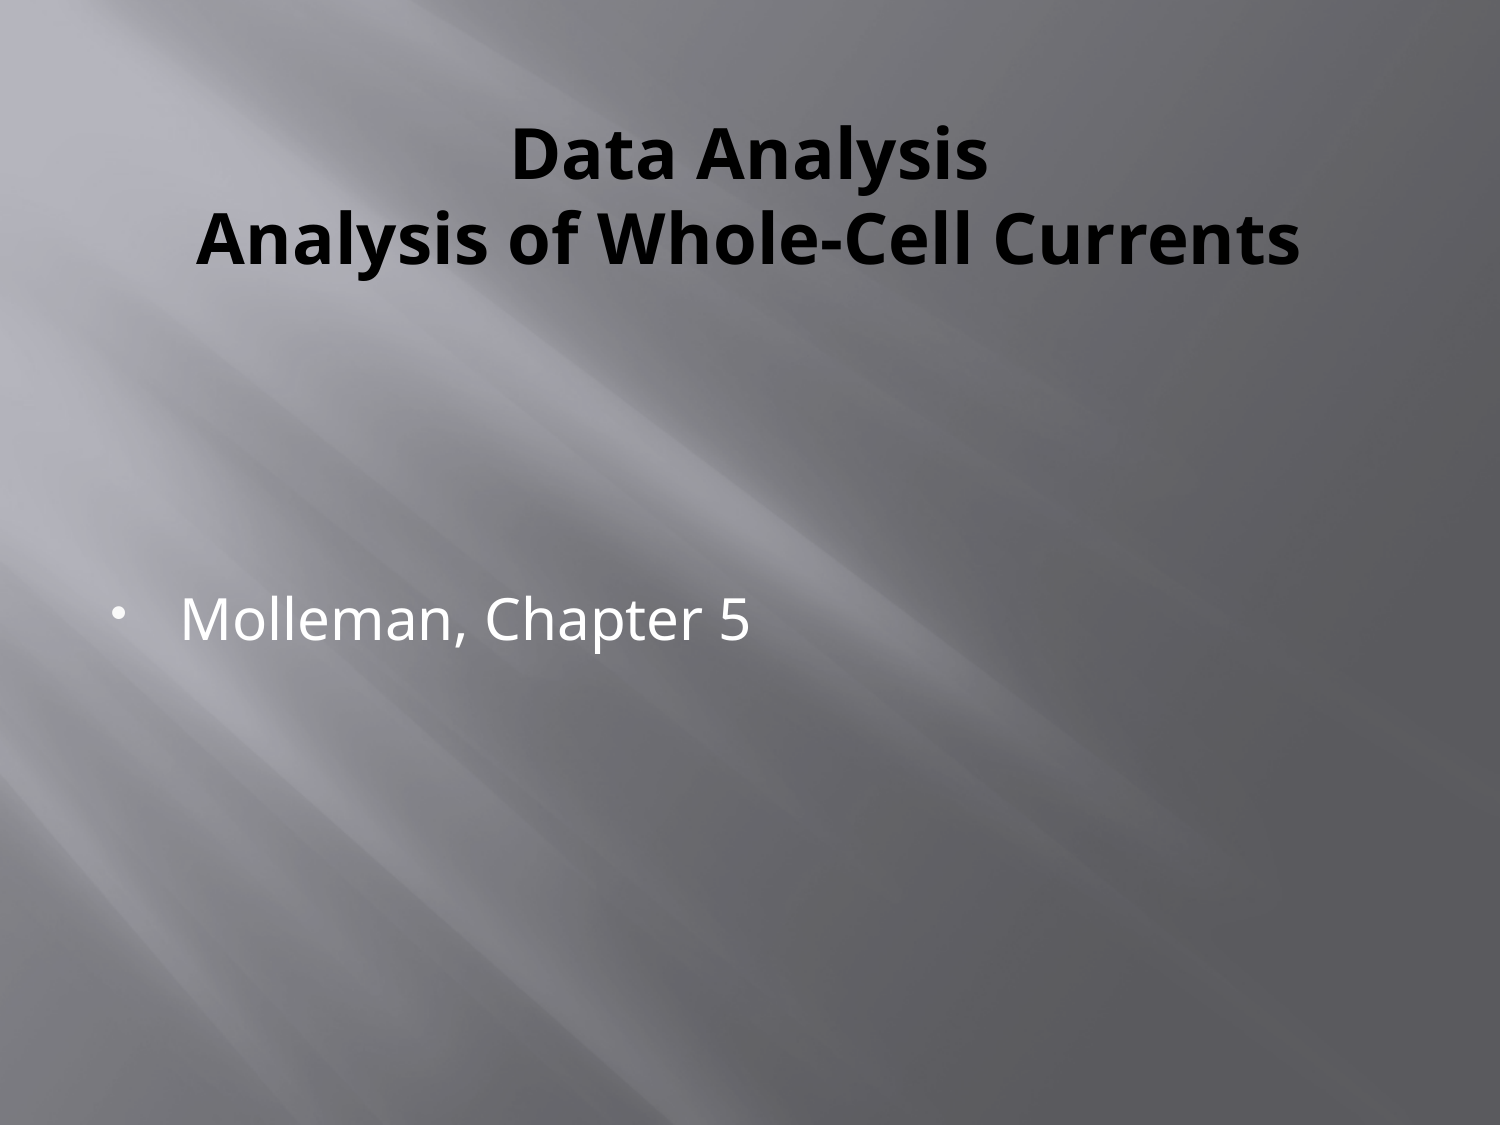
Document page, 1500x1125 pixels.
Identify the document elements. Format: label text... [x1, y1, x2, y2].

list Molleman, Chapter 5 [75, 575, 1425, 1035]
title Data Analysis Analysis of Whole-Cell Currents [75, 99, 1425, 288]
